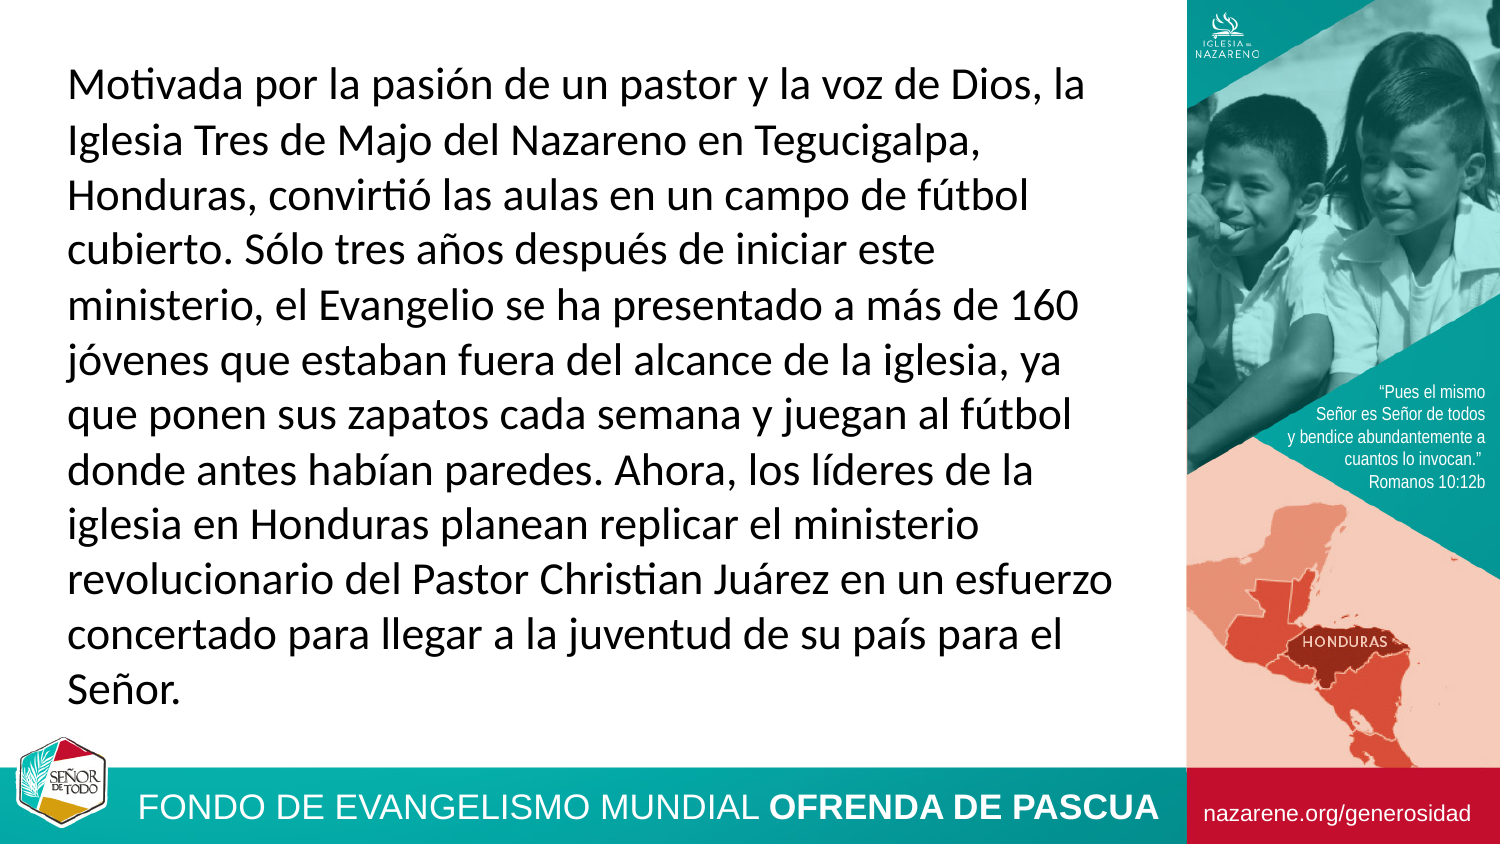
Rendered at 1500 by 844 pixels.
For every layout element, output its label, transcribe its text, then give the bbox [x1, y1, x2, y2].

text_box Motivada por la pasión de un pastor y la voz de Dios, la Iglesia Tres de Majo del Nazareno en Tegucigalpa, Honduras, convirtió las aulas en un campo de fútbol cubierto. Sólo tres años después de iniciar este ministerio, el Evangelio se ha presentado a más de 160 jóvenes que estaban fuera del alcance de la iglesia, ya que ponen sus zapatos cada semana y juegan al fútbol donde antes habían paredes. Ahora, los líderes de la iglesia en Honduras planean replicar el ministerio revolucionario del Pastor Christian Juárez en un esfuerzo concertado para llegar a la juventud de su país para el Señor. [52, 46, 1138, 722]
text_box “Pues el mismo Señor es Señor de todos y bendice abundantemente a cuantos lo invocan.” Romanos 10:12b [1212, 371, 1500, 500]
picture [0, 0, 1500, 844]
text_box nazarene.org/generosidad [1187, 777, 1488, 834]
text_box Fondo de Evangelismo Mundial Ofrenda de Pascua [112, 776, 1175, 834]
